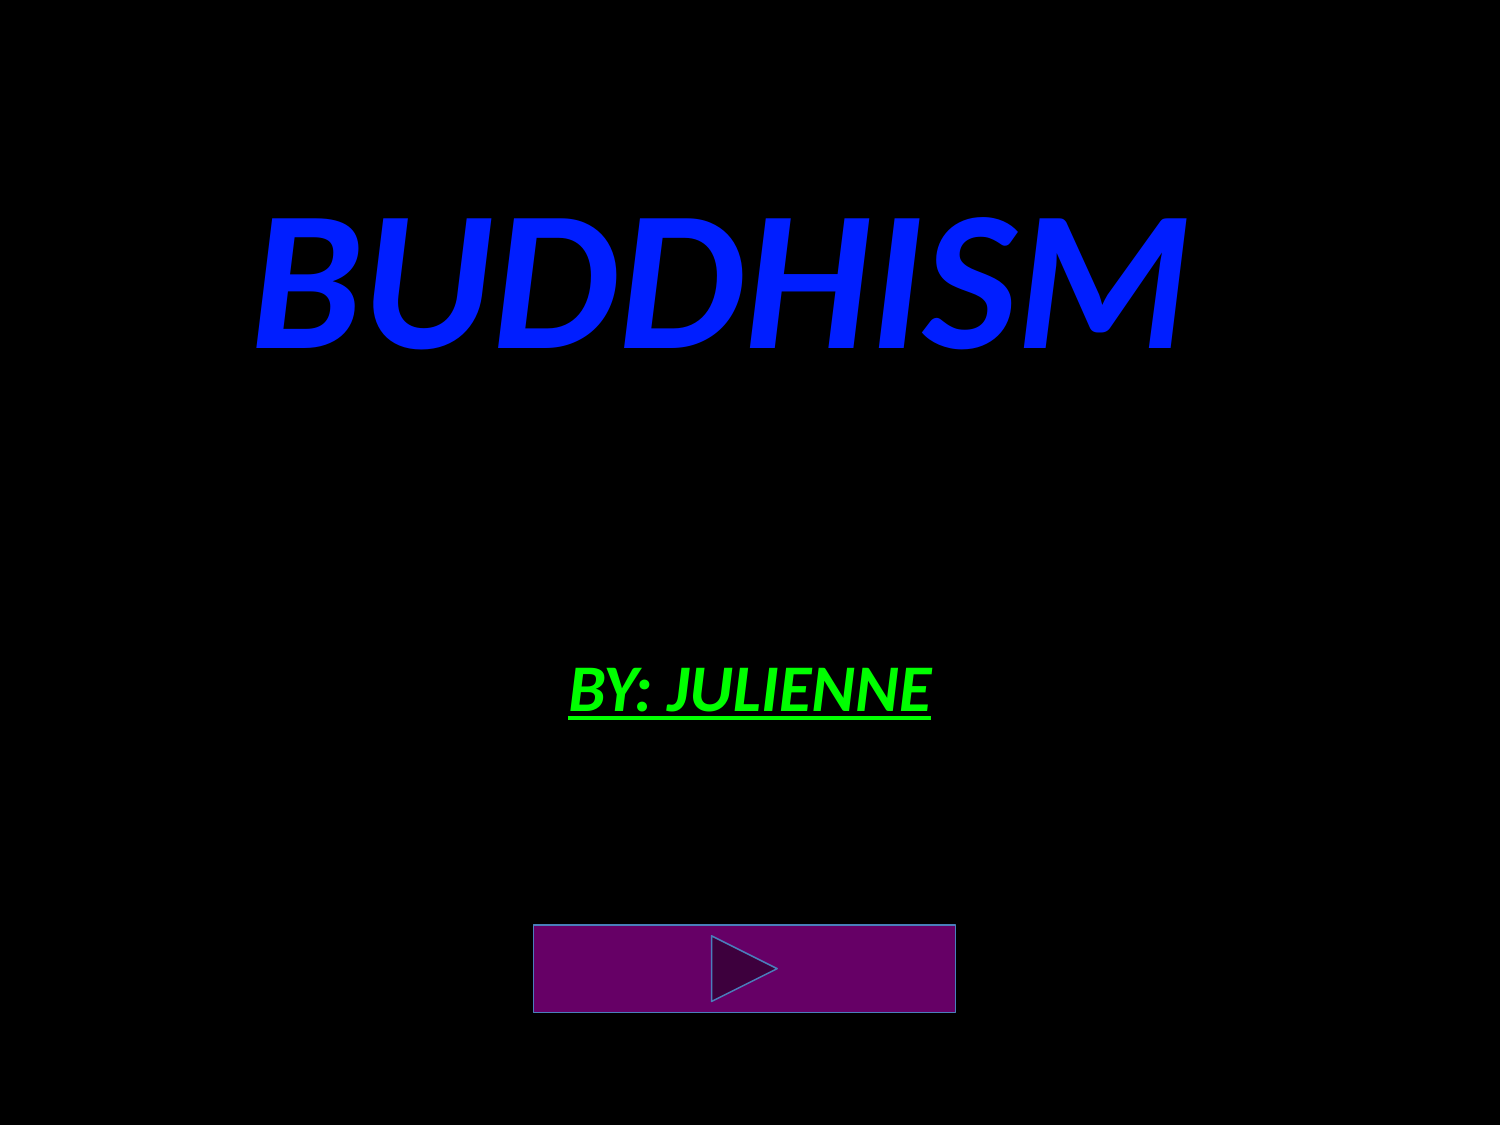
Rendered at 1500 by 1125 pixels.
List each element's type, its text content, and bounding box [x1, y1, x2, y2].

subtitle BY: JULIENNE [225, 637, 1275, 925]
text_box [533, 924, 956, 1013]
title BUDDHISM [83, 81, 1359, 456]
